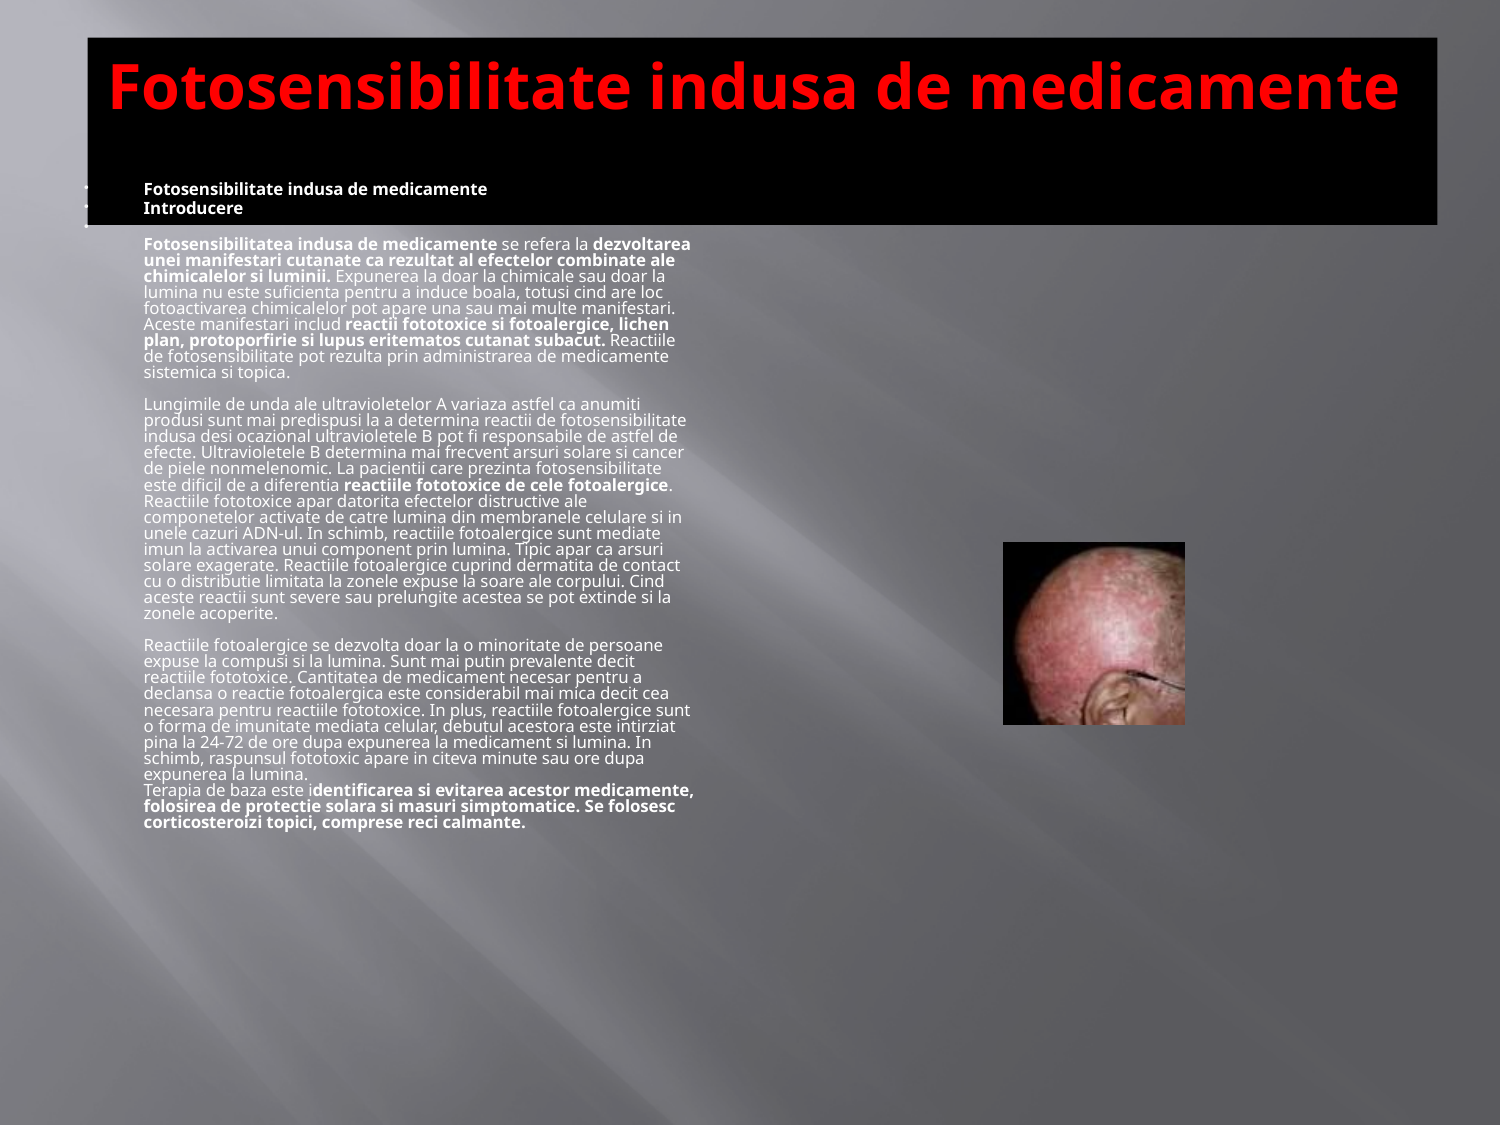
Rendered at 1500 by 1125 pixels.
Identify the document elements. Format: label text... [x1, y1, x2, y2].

title Fotosensibilitate indusa de medicamente [87, 37, 1438, 225]
list Fotosensibilitate indusa de medicamente Introducere Fotosensibilitatea indusa de medicamente se refera la dezvoltarea unei manifestari cutanate ca rezultat al efectelor combinate ale chimicalelor si luminii. Expunerea la doar la chimicale sau doar la lumina nu este suficienta pentru a induce boala, totusi cind are loc fotoactivarea chimicalelor pot apare una sau mai multe manifestari. Aceste manifestari includ reactii fototoxice si fotoalergice, lichen plan, protoporfirie si lupus eritematos cutanat subacut. Reactiile de fotosensibilitate pot rezulta prin administrarea de medicamente sistemica si topica. Lungimile de unda ale ultravioletelor A variaza astfel ca anumiti produsi sunt mai predispusi la a determina reactii de fotosensibilitate indusa desi ocazional ultravioletele B pot fi responsabile de astfel de efecte. Ultravioletele B determina mai frecvent arsuri solare si cancer de piele nonmelenomic. La pacientii care prezinta fotosensibilitate este dificil de a diferentia reactiile fototoxice de cele fotoalergice. Reactiile fototoxice apar datorita efectelor distructive ale componetelor activate de catre lumina din membranele celulare si in unele cazuri ADN-ul. In schimb, reactiile fotoalergice sunt mediate imun la activarea unui component prin lumina. Tipic apar ca arsuri solare exagerate. Reactiile fotoalergice cuprind dermatita de contact cu o distributie limitata la zonele expuse la soare ale corpului. Cind aceste reactii sunt severe sau prelungite acestea se pot extinde si la zonele acoperite. Reactiile fotoalergice se dezvolta doar la o minoritate de persoane expuse la compusi si la lumina. Sunt mai putin prevalente decit reactiile fototoxice. Cantitatea de medicament necesar pentru a declansa o reactie fotoalergica este considerabil mai mica decit cea necesara pentru reactiile fototoxice. In plus, reactiile fotoalergice sunt o forma de imunitate mediata celular, debutul acestora este intirziat pina la 24-72 de ore dupa expunerea la medicament si lumina. In schimb, raspunsul fototoxic apare in citeva minute sau ore dupa expunerea la lumina. Terapia de baza este identificarea si evitarea acestor medicamente, folosirea de protectie solara si masuri simptomatice. Se folosesc corticosteroizi topici, comprese reci calmante. [49, 174, 713, 918]
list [1002, 542, 1185, 725]
